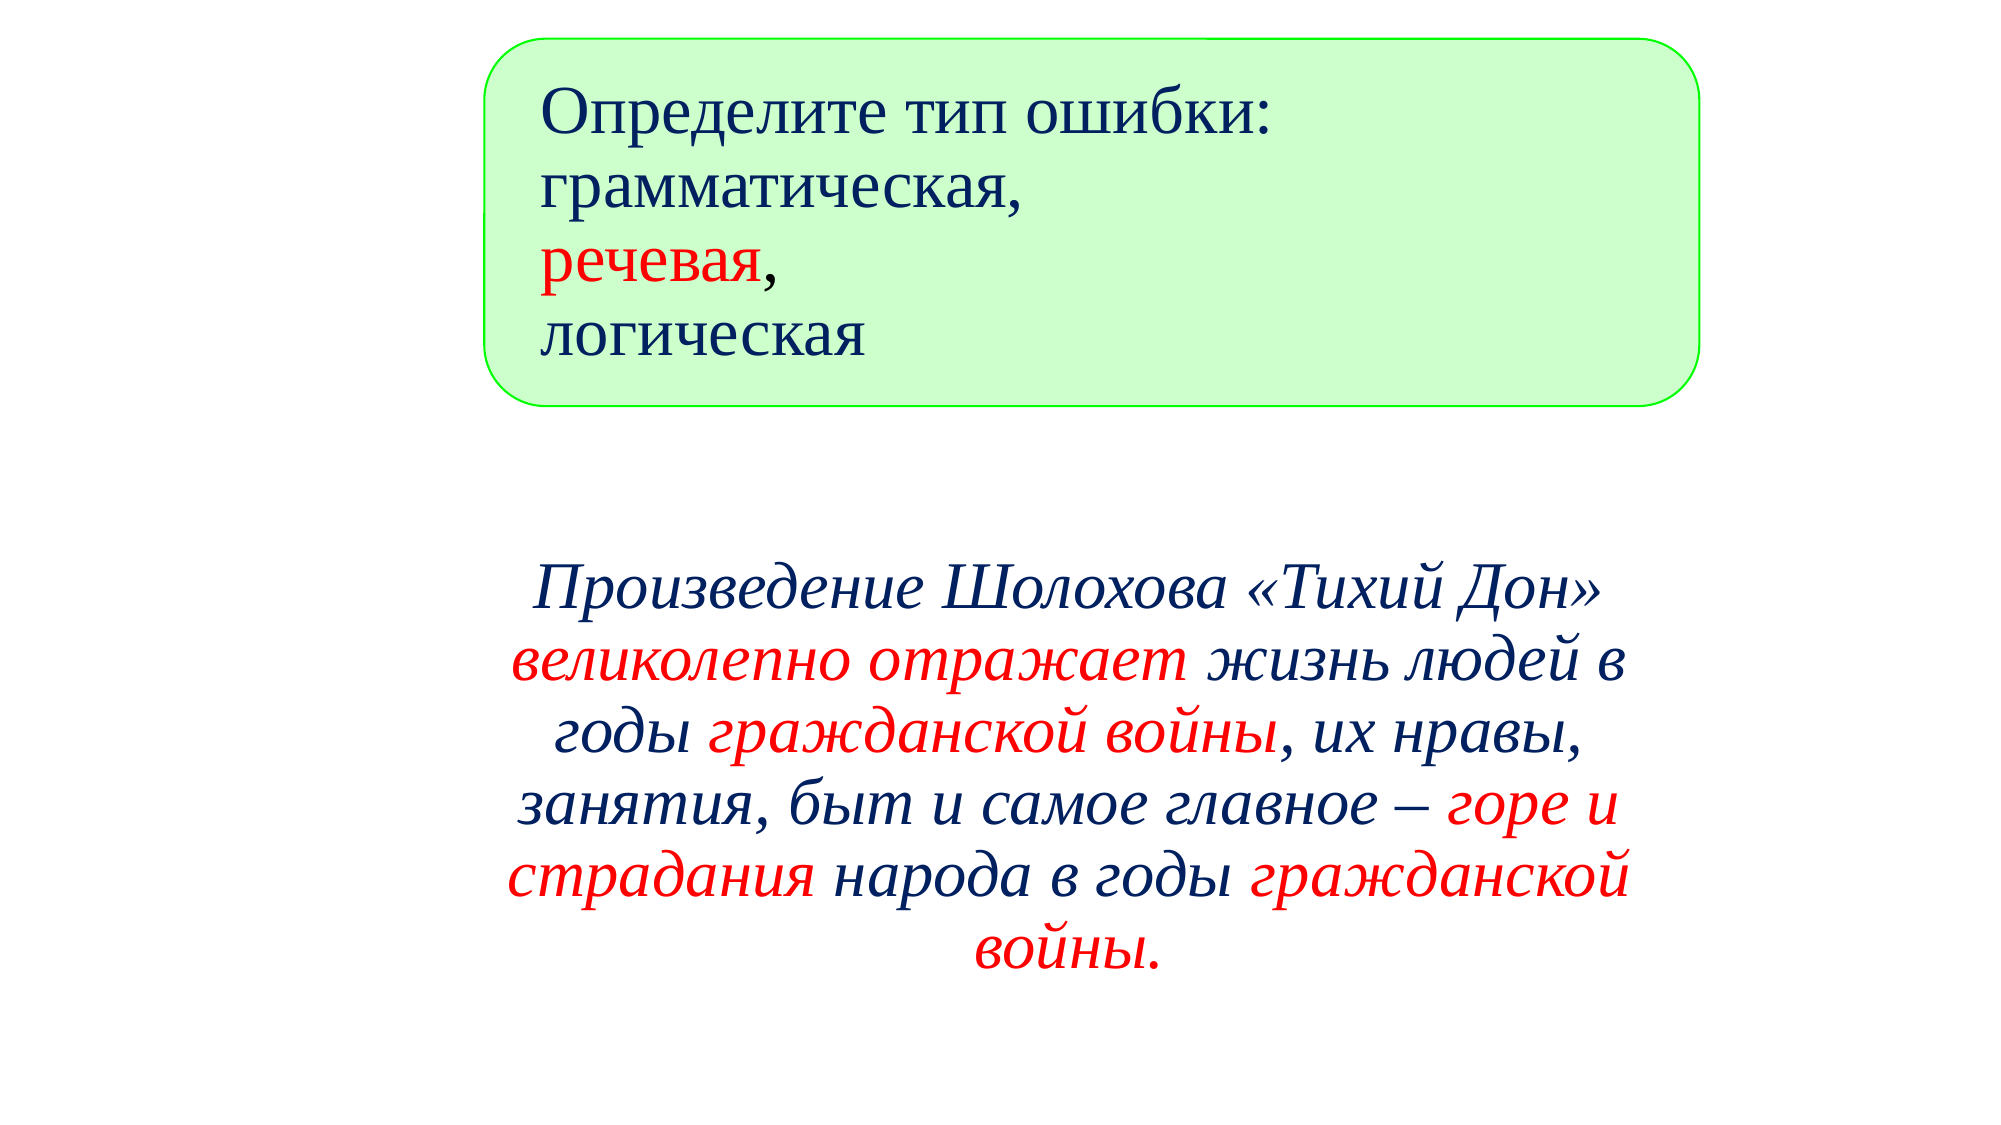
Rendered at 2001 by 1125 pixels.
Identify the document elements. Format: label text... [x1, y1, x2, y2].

subtitle Произведение Шолохова «Тихий Дон» великолепно отражает жизнь людей в годы гражданской войны, их нравы, занятия, быт и самое главное – горе и страдания народа в годы гражданской войны. [449, 433, 1686, 1101]
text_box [484, 35, 1700, 410]
